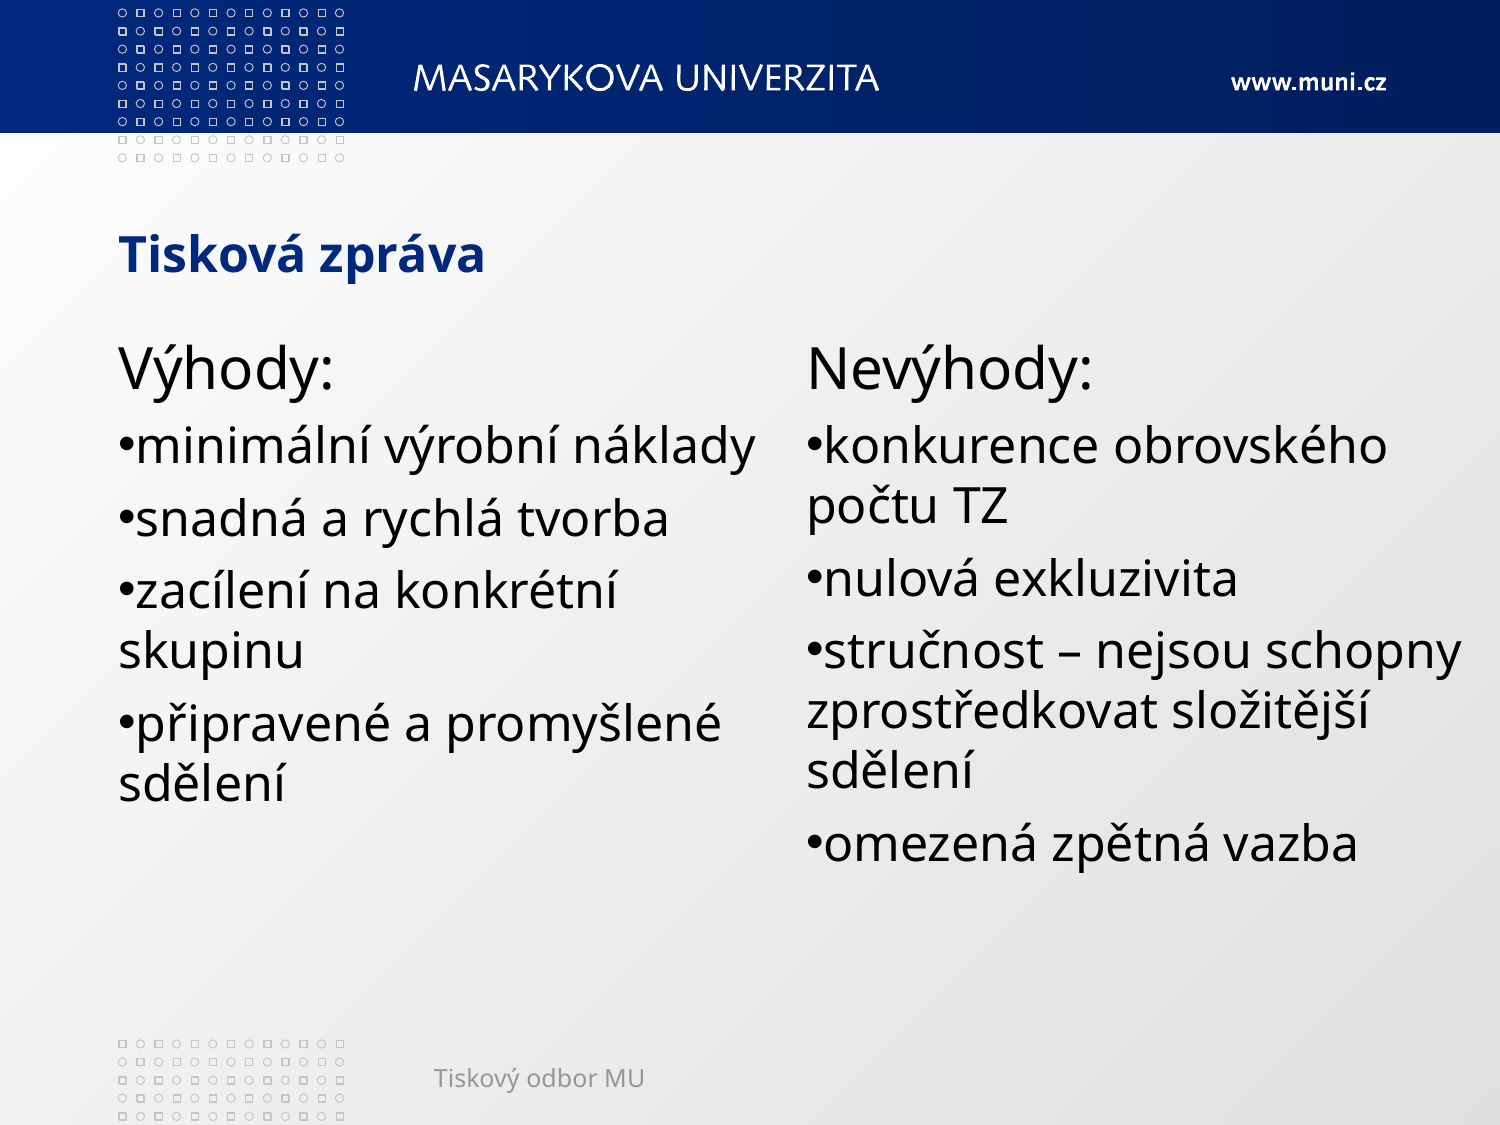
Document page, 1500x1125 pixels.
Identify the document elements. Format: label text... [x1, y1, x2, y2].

footer Tiskový odbor MU [419, 1025, 1081, 1100]
list Výhody: minimální výrobní náklady snadná a rychlá tvorba zacílení na konkrétní skupinu připravené a promyšlené sdělení [118, 331, 781, 1006]
title Tisková zpráva [118, 184, 1403, 291]
list Nevýhody: konkurence obrovského počtu TZ nulová exkluzivita stručnost – nejsou schopny zprostředkovat složitější sdělení omezená zpětná vazba [805, 331, 1469, 1006]
